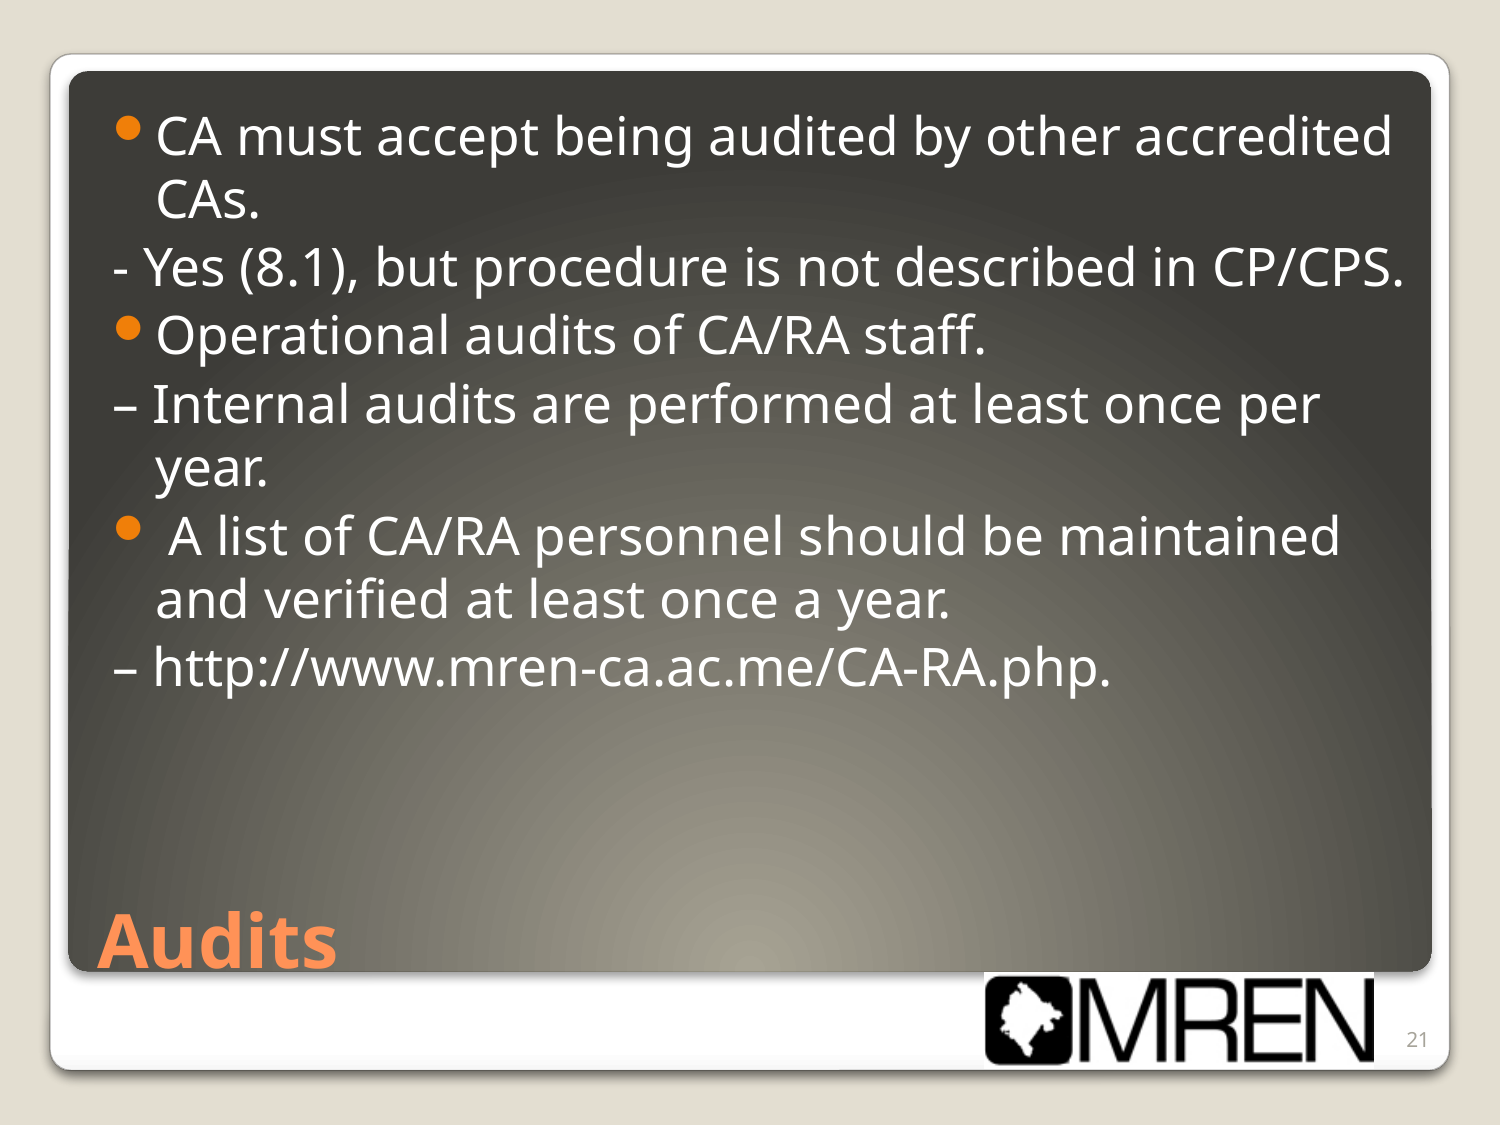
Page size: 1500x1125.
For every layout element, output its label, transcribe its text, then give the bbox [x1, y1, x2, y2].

slide_number 21 [1380, 1002, 1445, 1063]
title Audits [82, 818, 1425, 992]
picture [984, 972, 1375, 1069]
list CA must accept being audited by other accredited CAs. - Yes (8.1), but procedure is not described in CP/CPS. Operational audits of CA/RA staff. – Internal audits are performed at least once per year. A list of CA/RA personnel should be maintained and verified at least once a year. – http://www.mren-ca.ac.me/CA-RA.php. [82, 86, 1425, 774]
